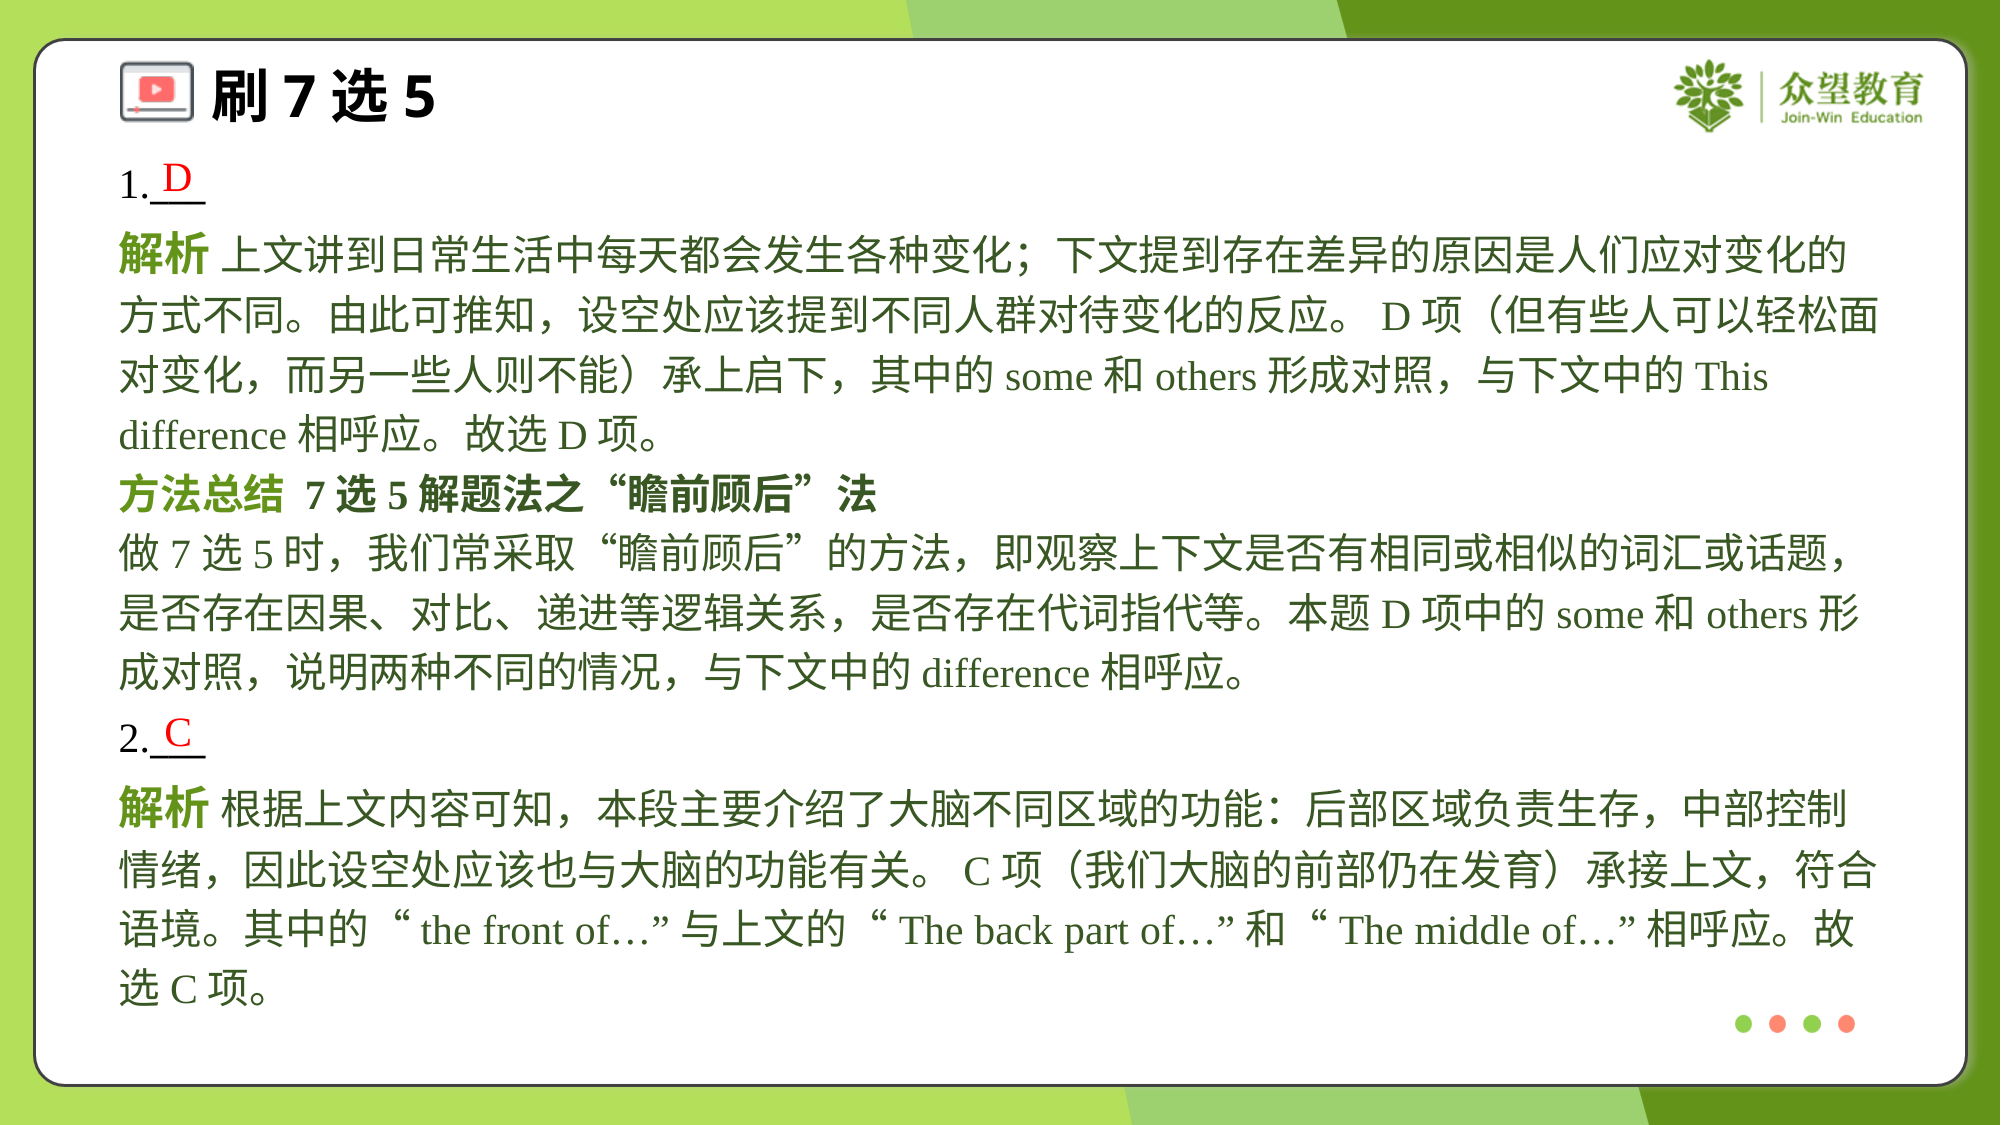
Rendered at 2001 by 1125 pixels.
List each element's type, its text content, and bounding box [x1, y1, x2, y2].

text_box 2.___ [118, 701, 1883, 761]
picture [0, 0, 2000, 1125]
text_box 解析 上文讲到日常生活中每天都会发生各种变化；下文提到存在差异的原因是人们应对变化的方式不同。由此可推知，设空处应该提到不同人群对待变化的反应。D项（但有些人可以轻松面对变化，而另一些人则不能）承上启下，其中的some和others形成对照，与下文中的This difference相呼应。故选D项。 方法总结 7选5解题法之“瞻前顾后”法 做7选5时，我们常采取“瞻前顾后”的方法，即观察上下文是否有相同或相似的词汇或话题，是否存在因果、对比、递进等逻辑关系，是否存在代词指代等。本题D项中的some和others形成对照，说明两种不同的情况，与下文中的difference相呼应。 [118, 214, 1883, 697]
text_box 解析 根据上文内容可知，本段主要介绍了大脑不同区域的功能：后部区域负责生存，中部控制情绪，因此设空处应该也与大脑的功能有关。C项（我们大脑的前部仍在发育）承接上文，符合语境。其中的“the front of…”与上文的“The back part of…”和“The middle of…”相呼应。故选C项。 [118, 768, 1883, 1013]
text_box 1.___ [118, 146, 1883, 207]
text_box D [147, 140, 208, 201]
text_box C [149, 694, 208, 755]
